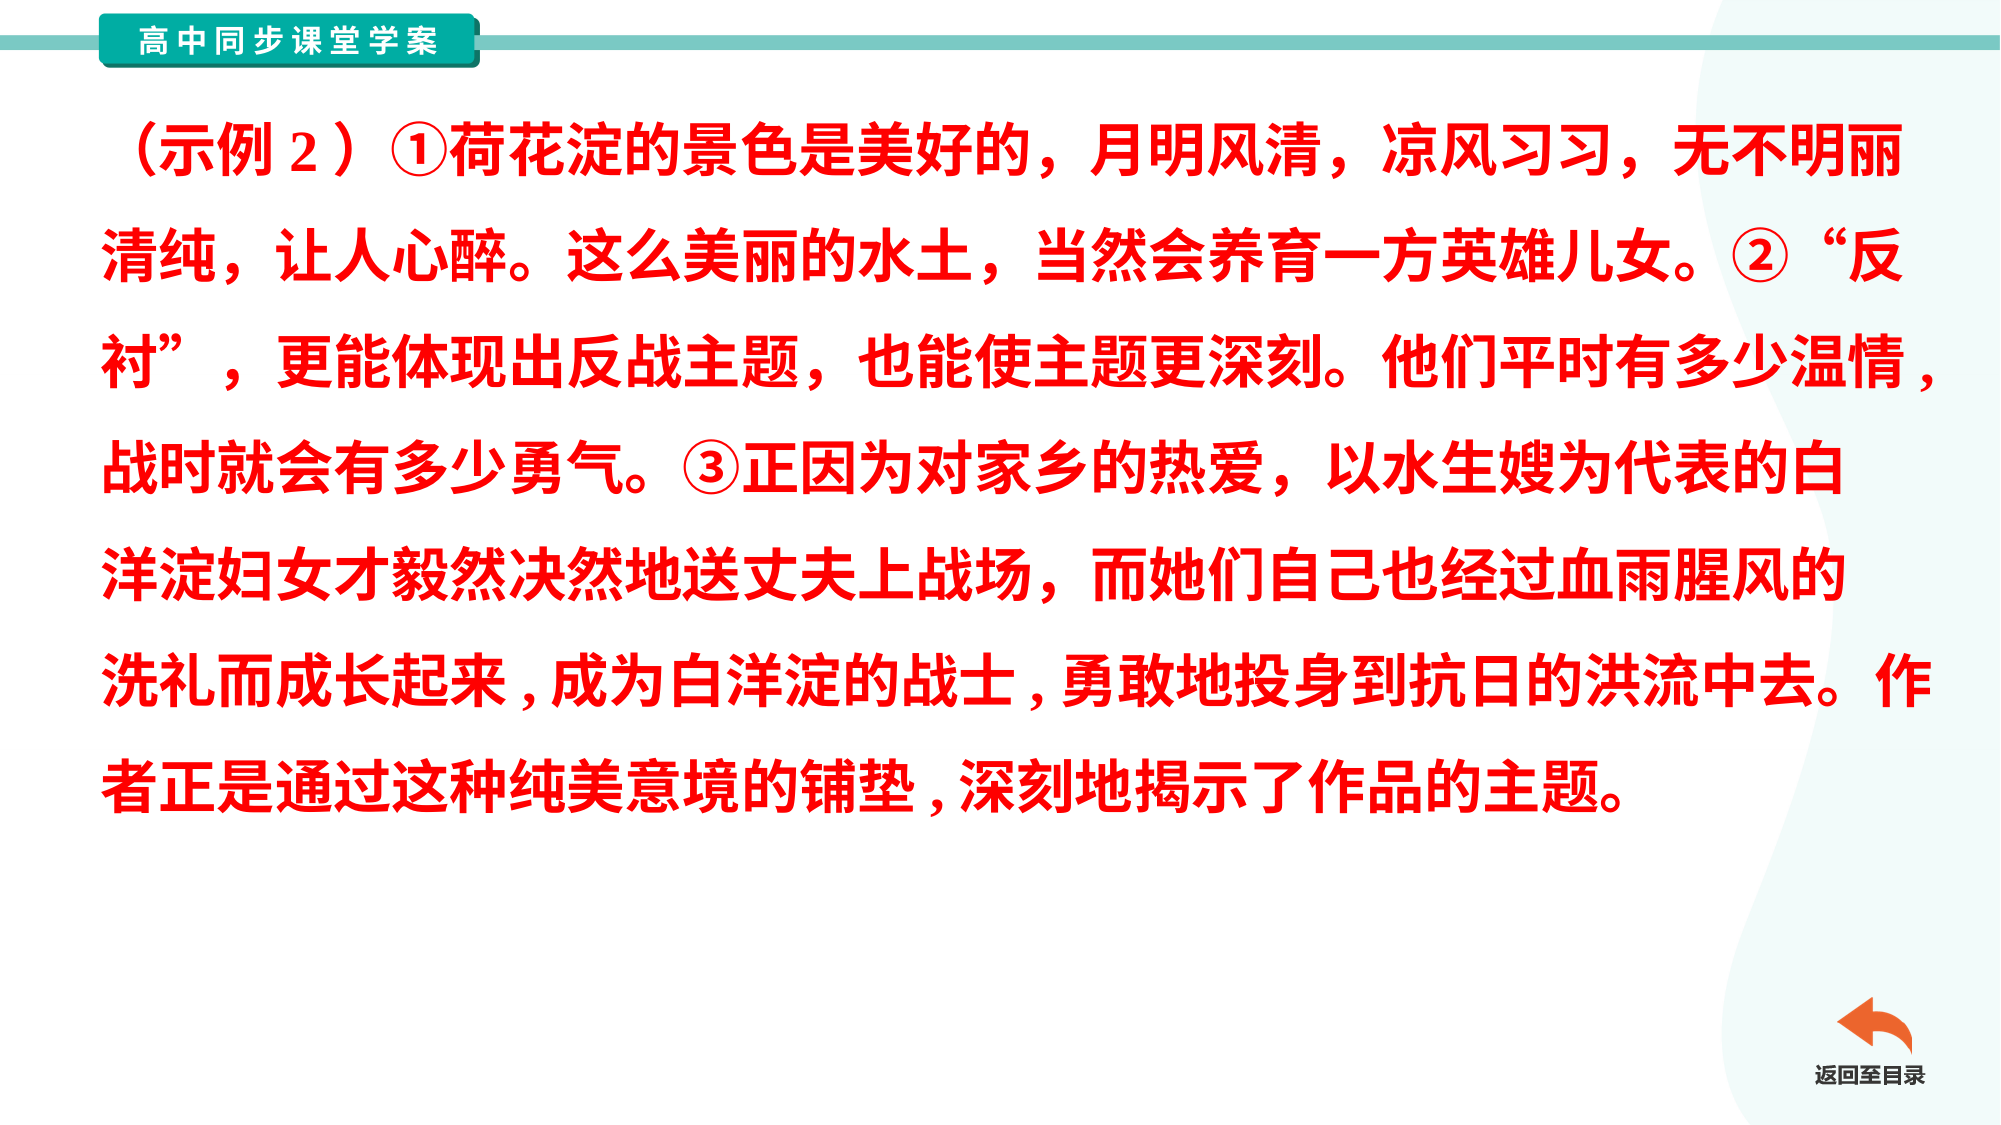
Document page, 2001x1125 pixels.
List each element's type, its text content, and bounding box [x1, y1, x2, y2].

picture [0, 0, 2000, 1125]
text_box （示例2）①荷花淀的景色是美好的，月明风清，凉风习习，无不明丽 清纯，让人心醉。这么美丽的水土，当然会养育一方英雄儿女。②“反 衬”，更能体现出反战主题，也能使主题更深刻。他们平时有多少温情, 战时就会有多少勇气。③正因为对家乡的热爱，以水生嫂为代表的白 洋淀妇女才毅然决然地送丈夫上战场，而她们自己也经过血雨腥风的 洗礼而成长起来,成为白洋淀的战士,勇敢地投身到抗日的洪流中去。作 者正是通过这种纯美意境的铺垫,深刻地揭示了作品的主题。 [100, 76, 1899, 821]
